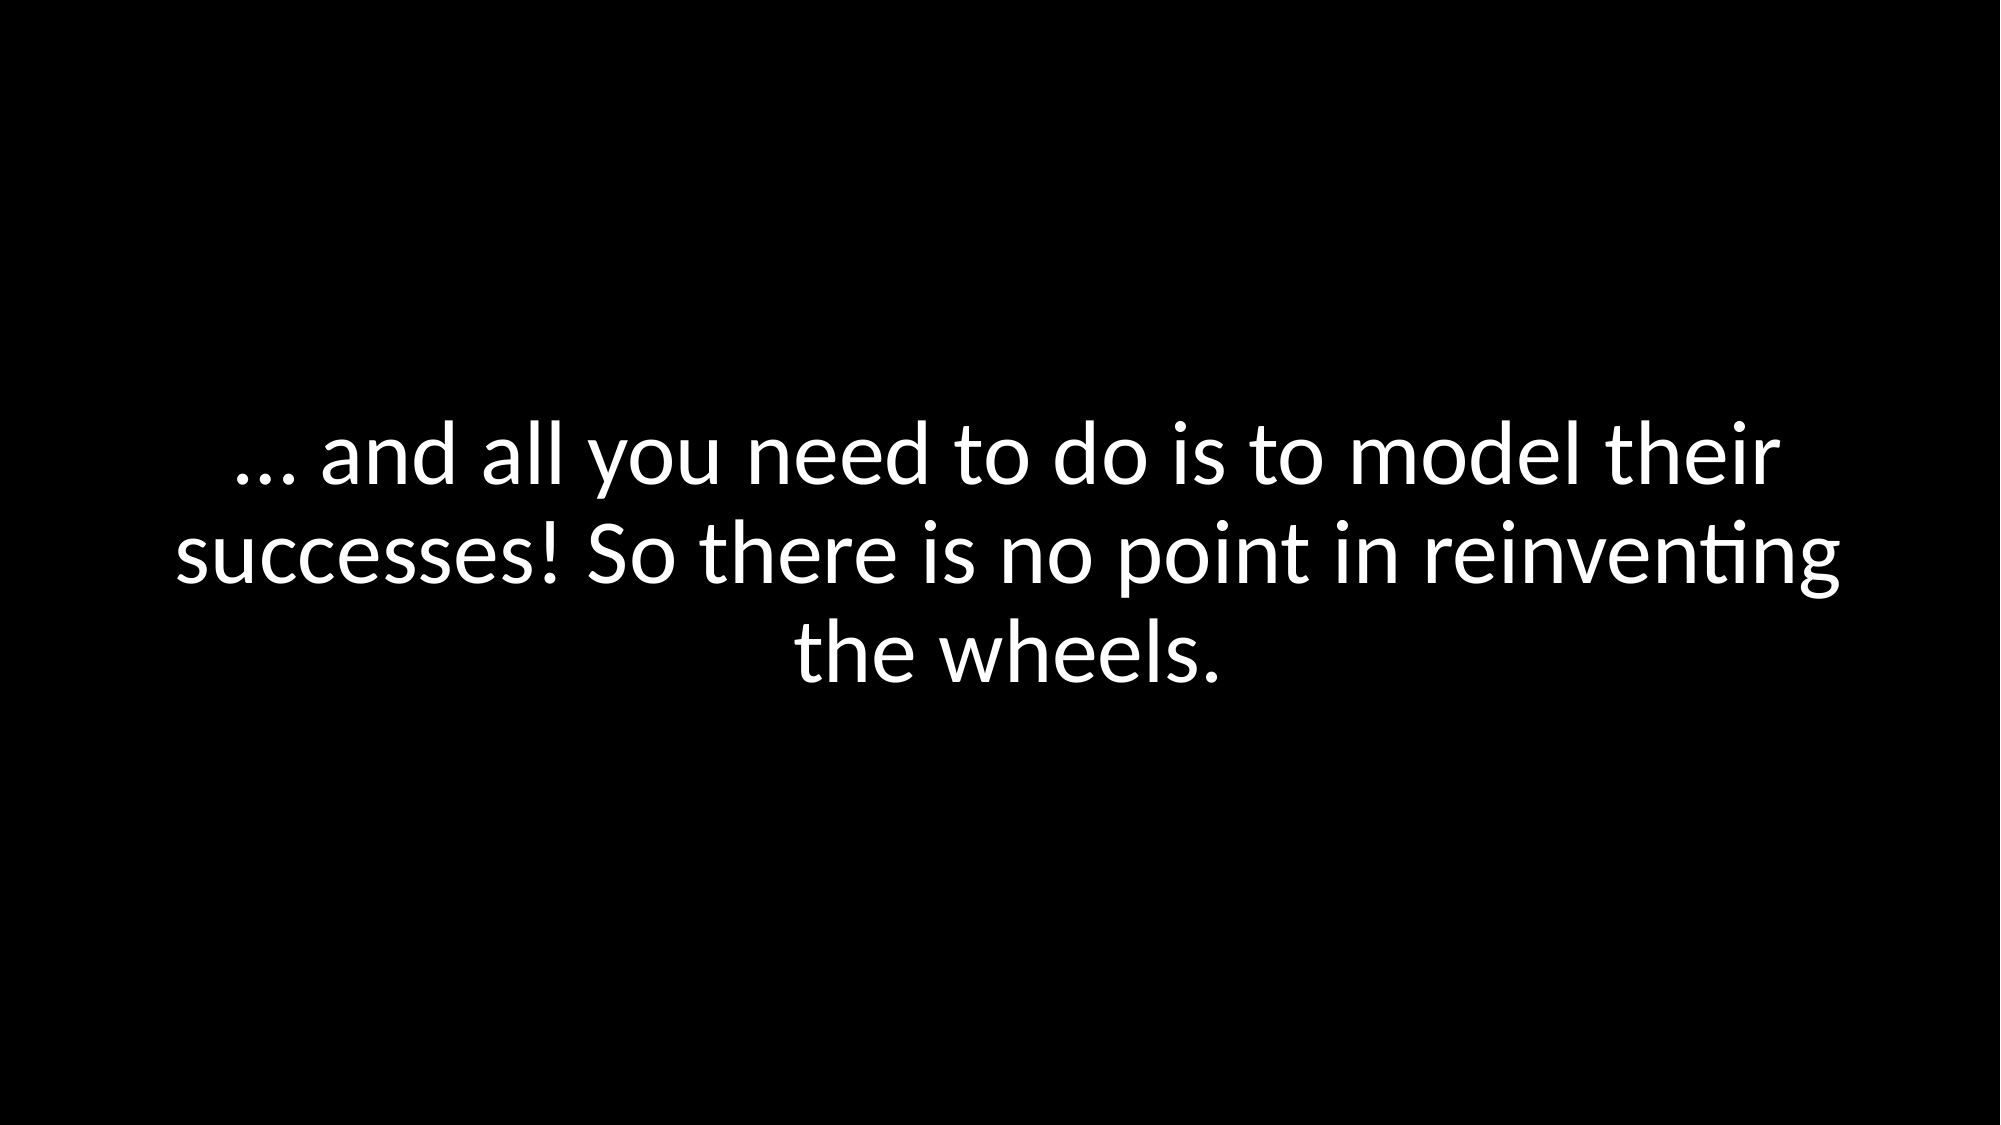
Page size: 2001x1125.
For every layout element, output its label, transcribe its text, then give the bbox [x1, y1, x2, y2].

list … and all you need to do is to model their successes! So there is no point in reinventing the wheels. [146, 397, 1872, 888]
